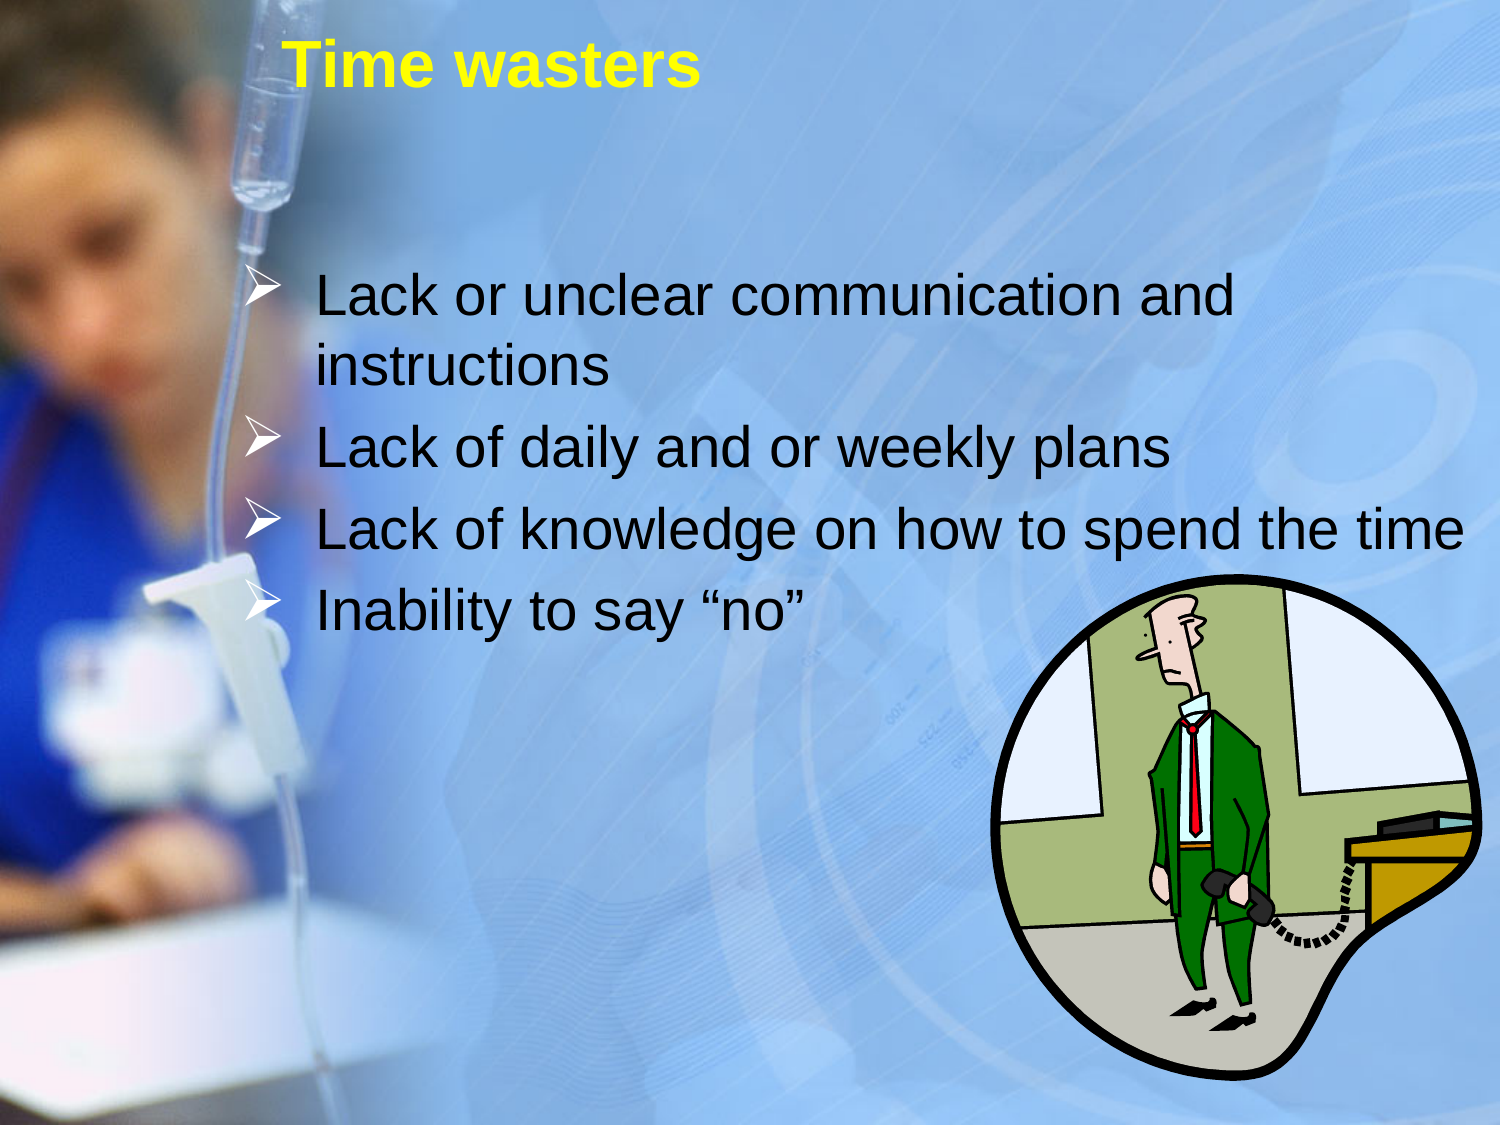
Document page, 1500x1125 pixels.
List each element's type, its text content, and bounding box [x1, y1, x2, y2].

picture [0, 0, 1500, 1125]
subtitle Lack or unclear communication and instructions Lack of daily and or weekly plans Lack of knowledge on how to spend the time Inability to say “no” [225, 249, 1500, 538]
title Time wasters [225, 0, 1500, 125]
